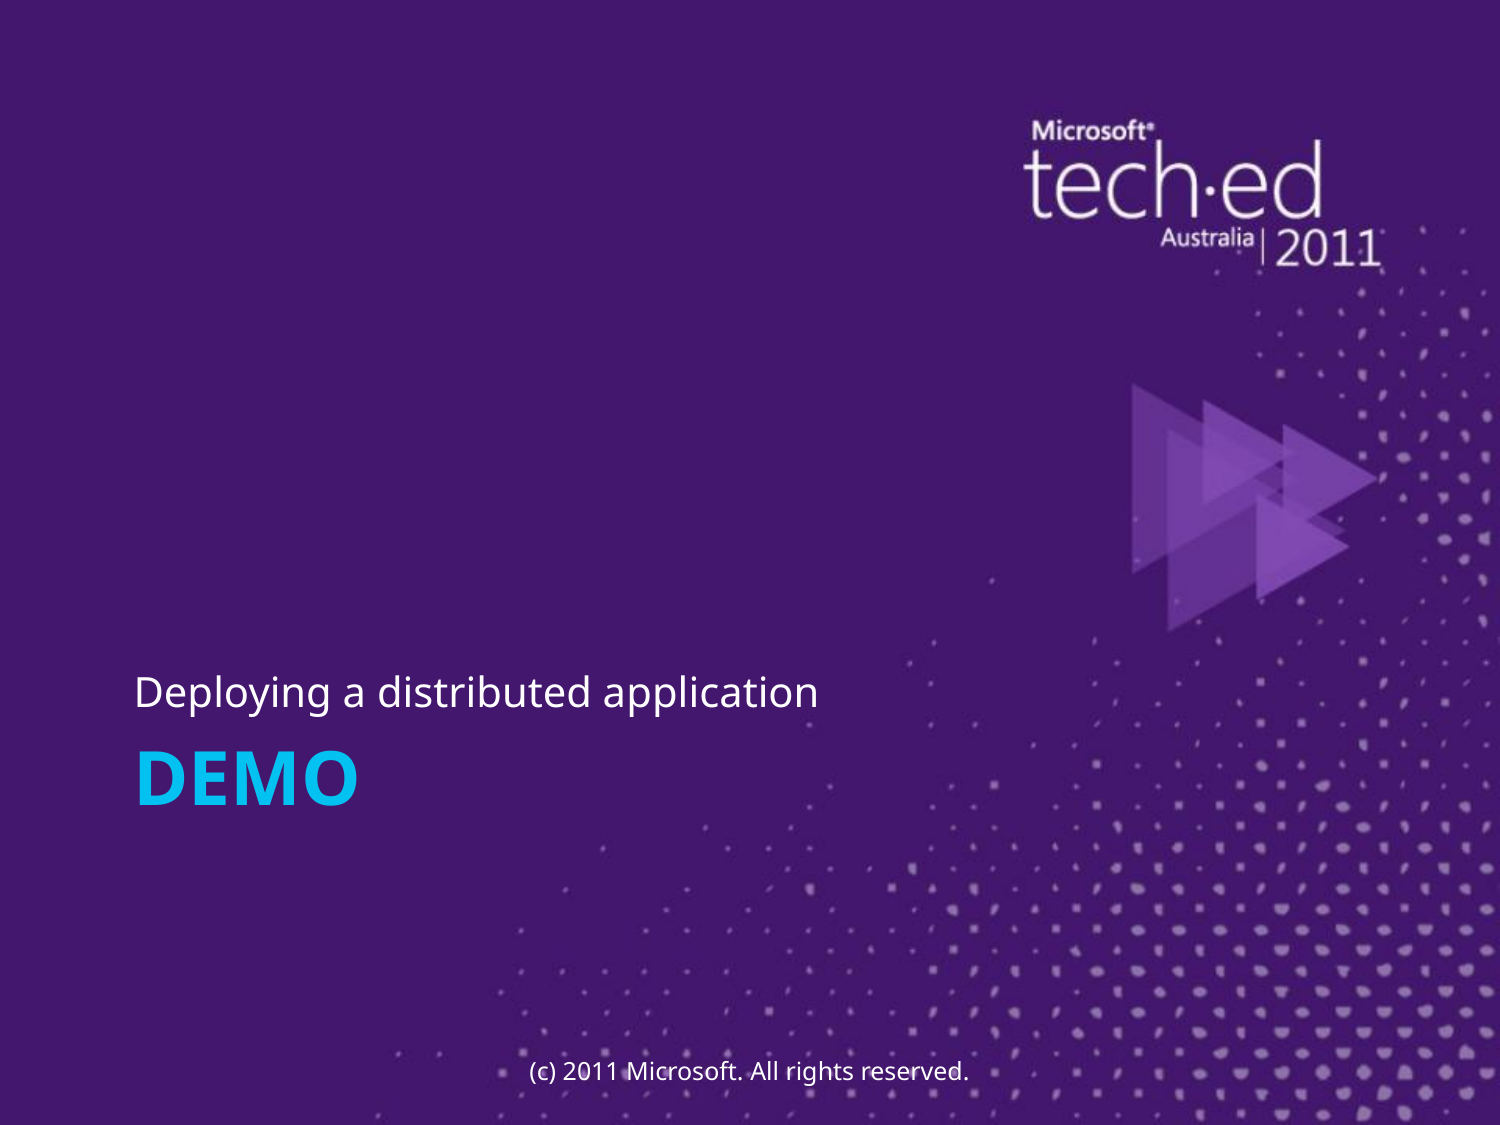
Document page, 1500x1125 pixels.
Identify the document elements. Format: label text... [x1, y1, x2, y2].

footer (c) 2011 Microsoft. All rights reserved. [512, 1042, 988, 1103]
title DEMO [118, 723, 1394, 947]
picture [0, 0, 1500, 1125]
list Deploying a distributed application [118, 476, 1394, 723]
